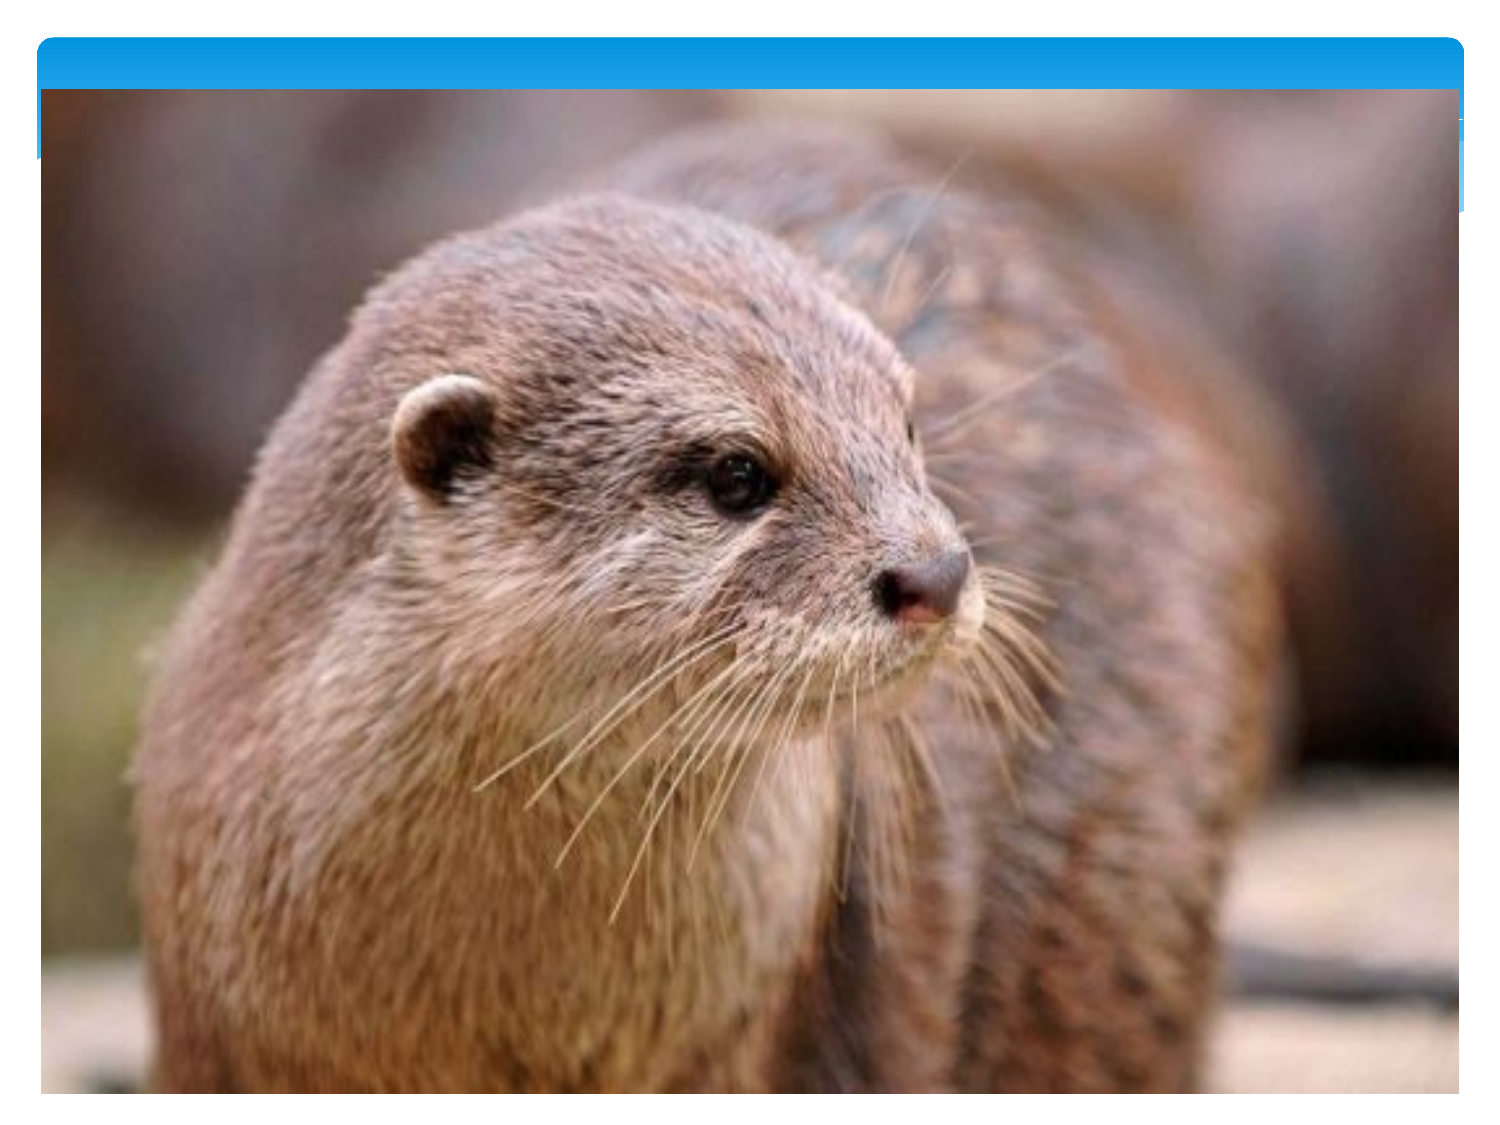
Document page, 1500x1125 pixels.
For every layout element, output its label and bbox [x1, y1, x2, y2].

picture [41, 89, 1459, 1095]
